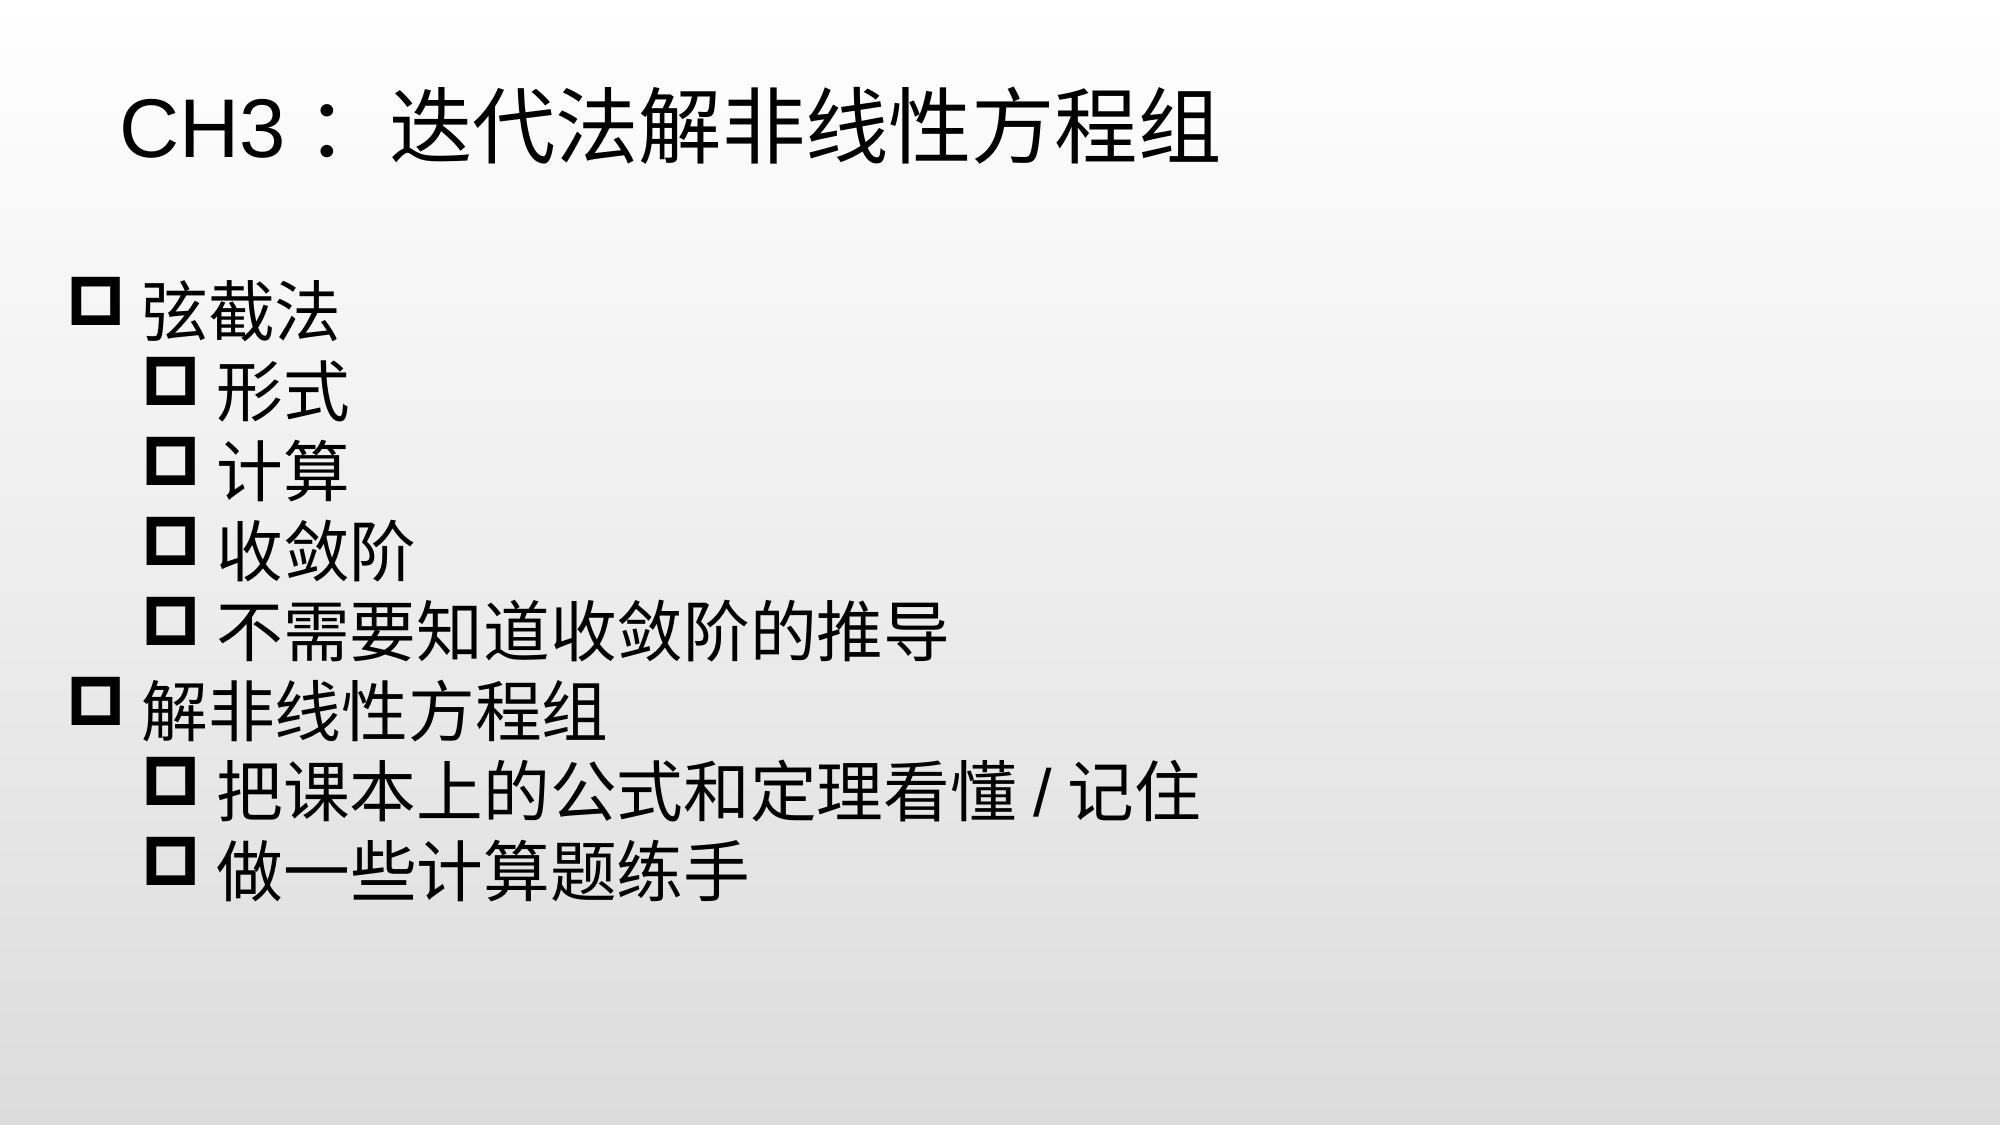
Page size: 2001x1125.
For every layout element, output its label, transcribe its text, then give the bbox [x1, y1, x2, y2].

text_box 弦截法 形式 计算 收敛阶 不需要知道收敛阶的推导 解非线性方程组 把课本上的公式和定理看懂/记住 做一些计算题练手 [51, 182, 2000, 1112]
text_box CH3：迭代法解非线性方程组 [105, 66, 1299, 182]
